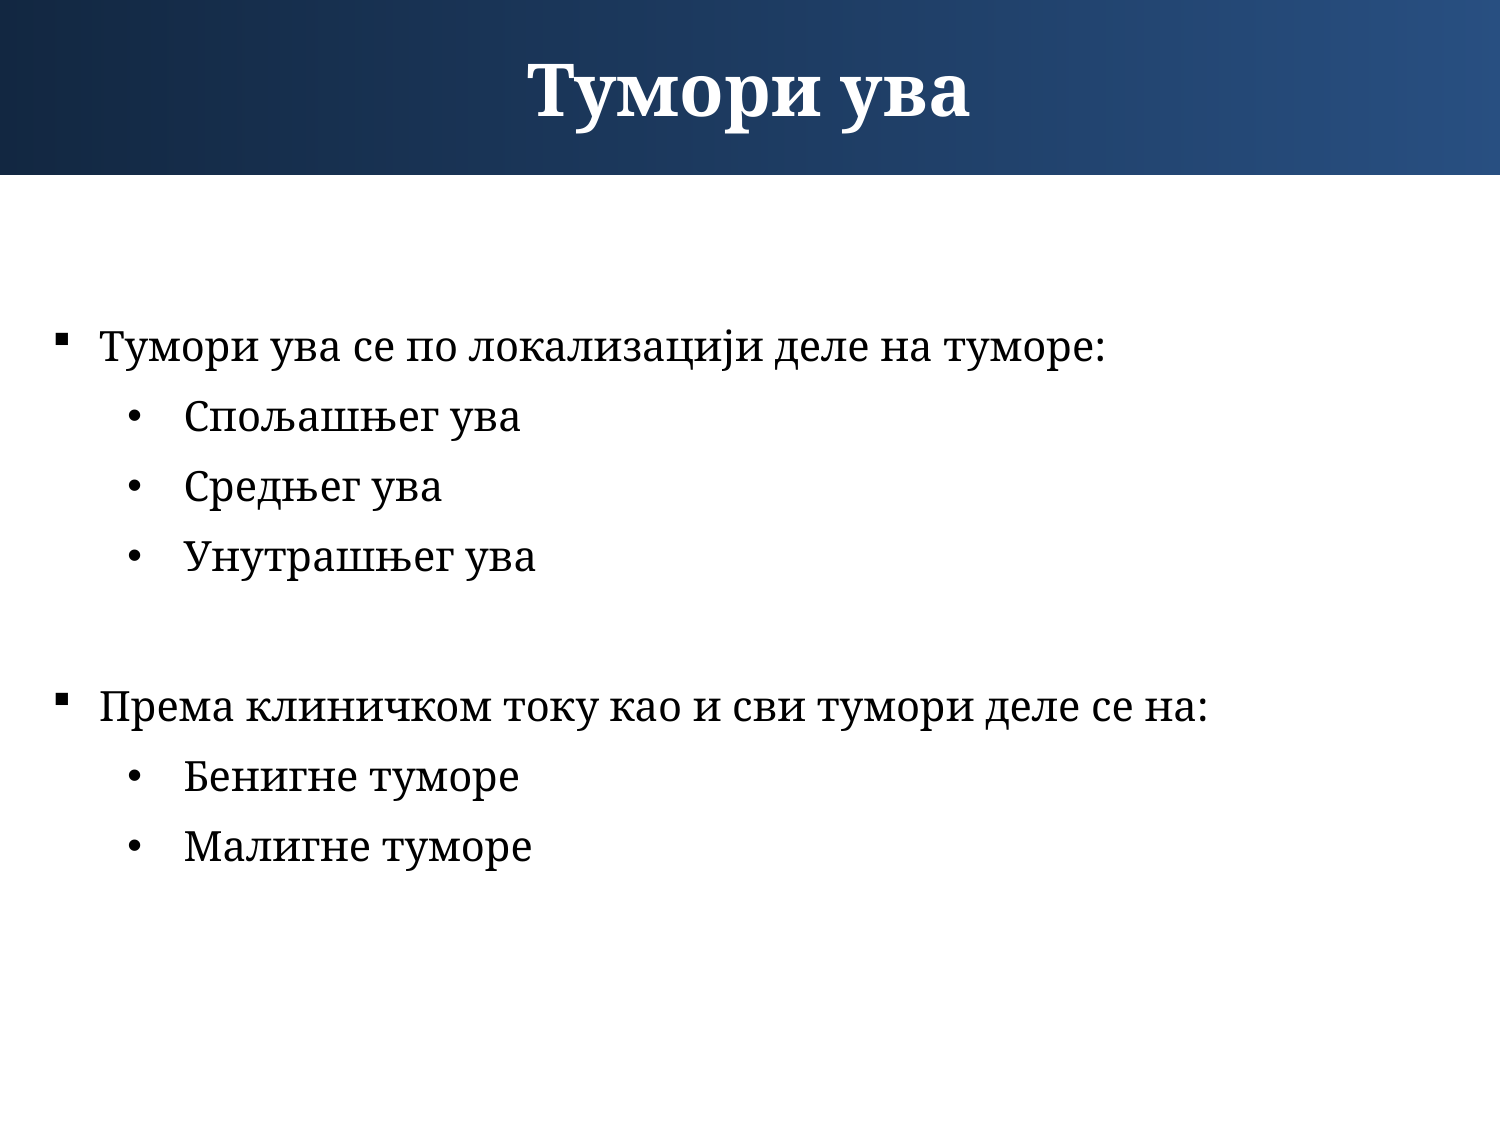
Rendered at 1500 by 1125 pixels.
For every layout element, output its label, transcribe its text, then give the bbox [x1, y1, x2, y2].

text_box Тумори ува се по локализацији деле на туморе: Спољашњег ува Средњег ува Унутрашњег ува Према клиничком току као и сви тумори деле се на: Бенигне туморе Малигне туморе [37, 212, 1488, 878]
text_box Тумори ува [0, 0, 1500, 176]
